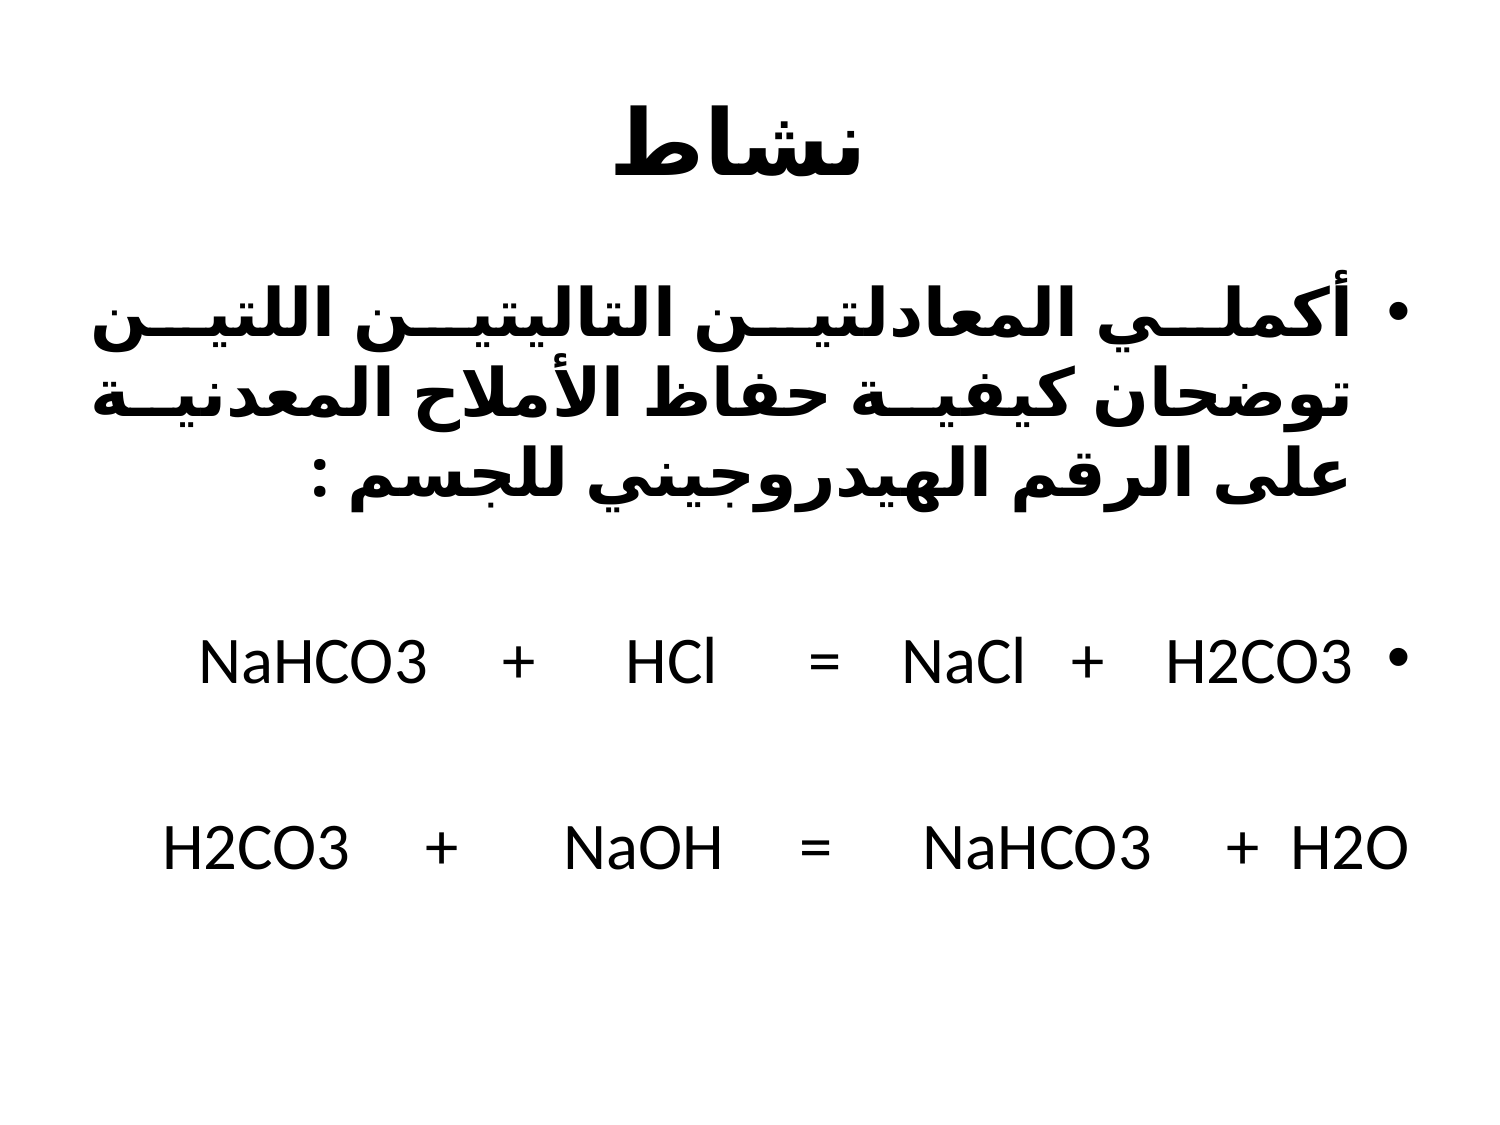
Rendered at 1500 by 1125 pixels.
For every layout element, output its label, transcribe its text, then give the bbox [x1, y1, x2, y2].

title نشاط [75, 45, 1425, 233]
list أكملي المعادلتين التاليتين اللتين توضحان كيفية حفاظ الأملاح المعدنية على الرقم الهيدروجيني للجسم : NaHCO3 + HCl = NaCl + H2CO3 H2CO3 + NaOH = NaHCO3 + H2O [75, 262, 1425, 1005]
